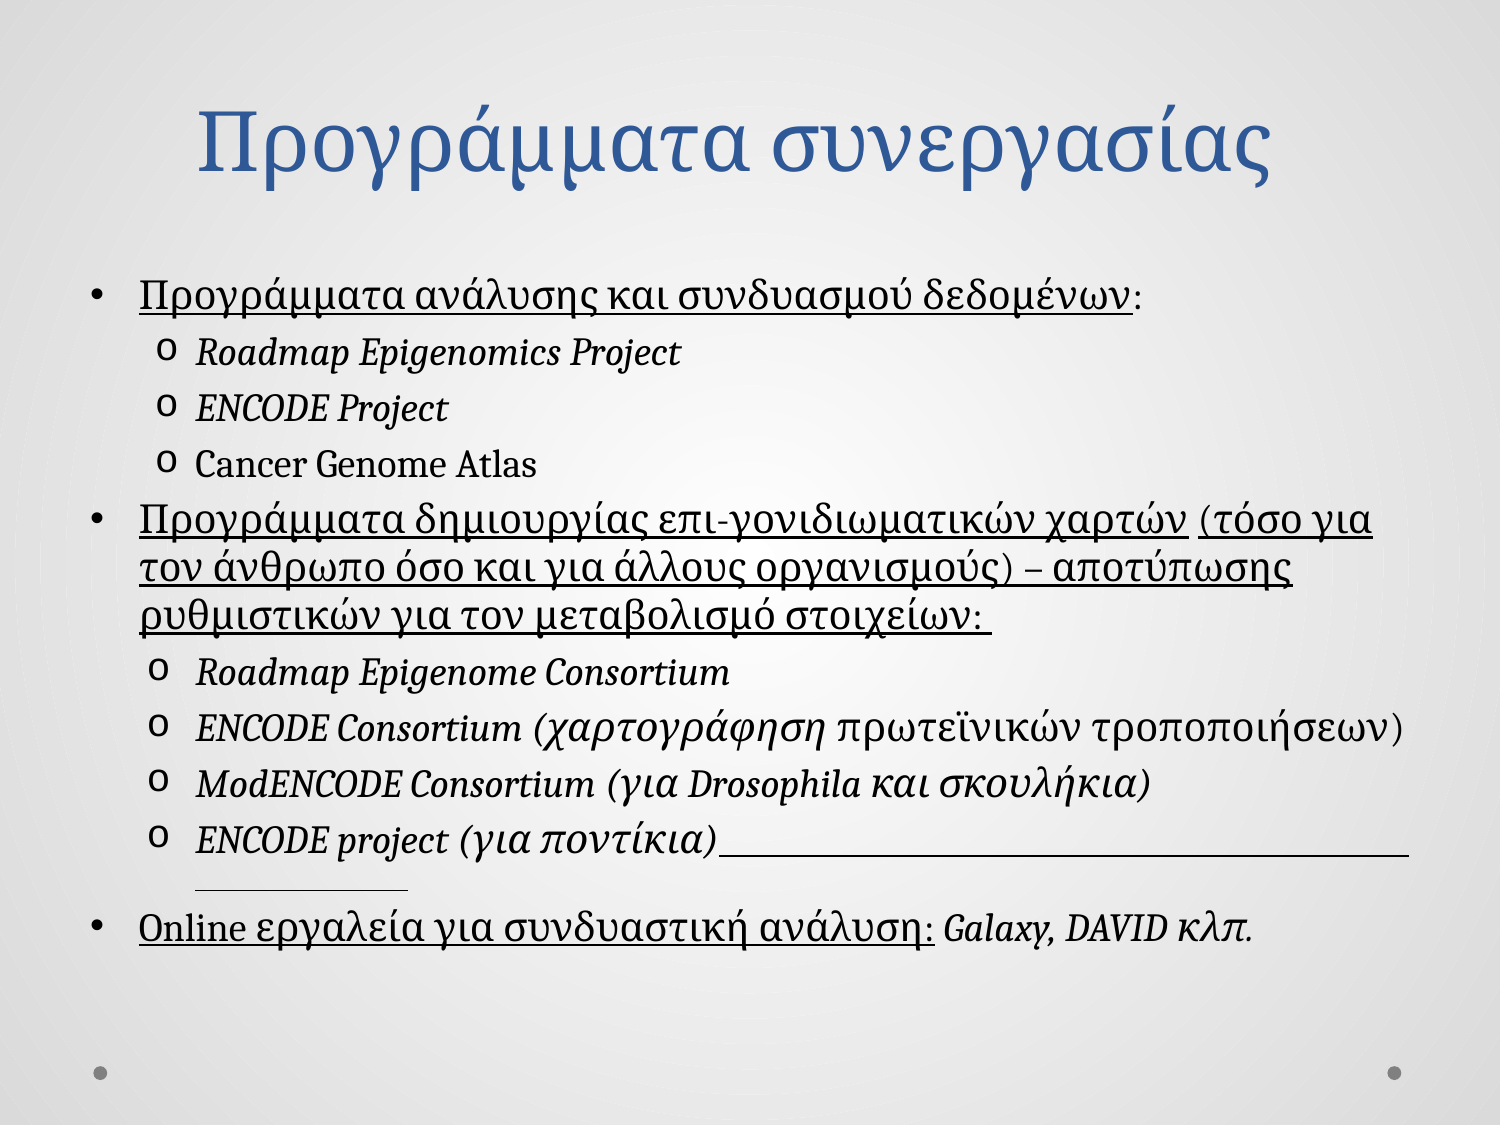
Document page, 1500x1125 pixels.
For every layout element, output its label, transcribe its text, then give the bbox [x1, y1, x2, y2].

list Προγράμματα ανάλυσης και συνδυασμού δεδομένων: Roadmap Epigenomics Project ENCODE Project Cancer Genome Atlas Προγράμματα δημιουργίας επι-γονιδιωματικών χαρτών (τόσο για τον άνθρωπο όσο και για άλλους οργανισμούς) – αποτύπωσης ρυθμιστικών για τον μεταβολισμό στοιχείων: Roadmap Epigenome Consortium ENCODE Consortium (χαρτογράφηση πρωτεϊνικών τροποποιήσεων) ModENCODE Consortium (για Drosophila και σκουλήκια) ENCODE project (για ποντίκια) Online εργαλεία για συνδυαστική ανάλυση: Galaxy, DAVID κλπ. [75, 262, 1425, 1005]
title Προγράμματα συνεργασίας [43, 0, 1425, 196]
